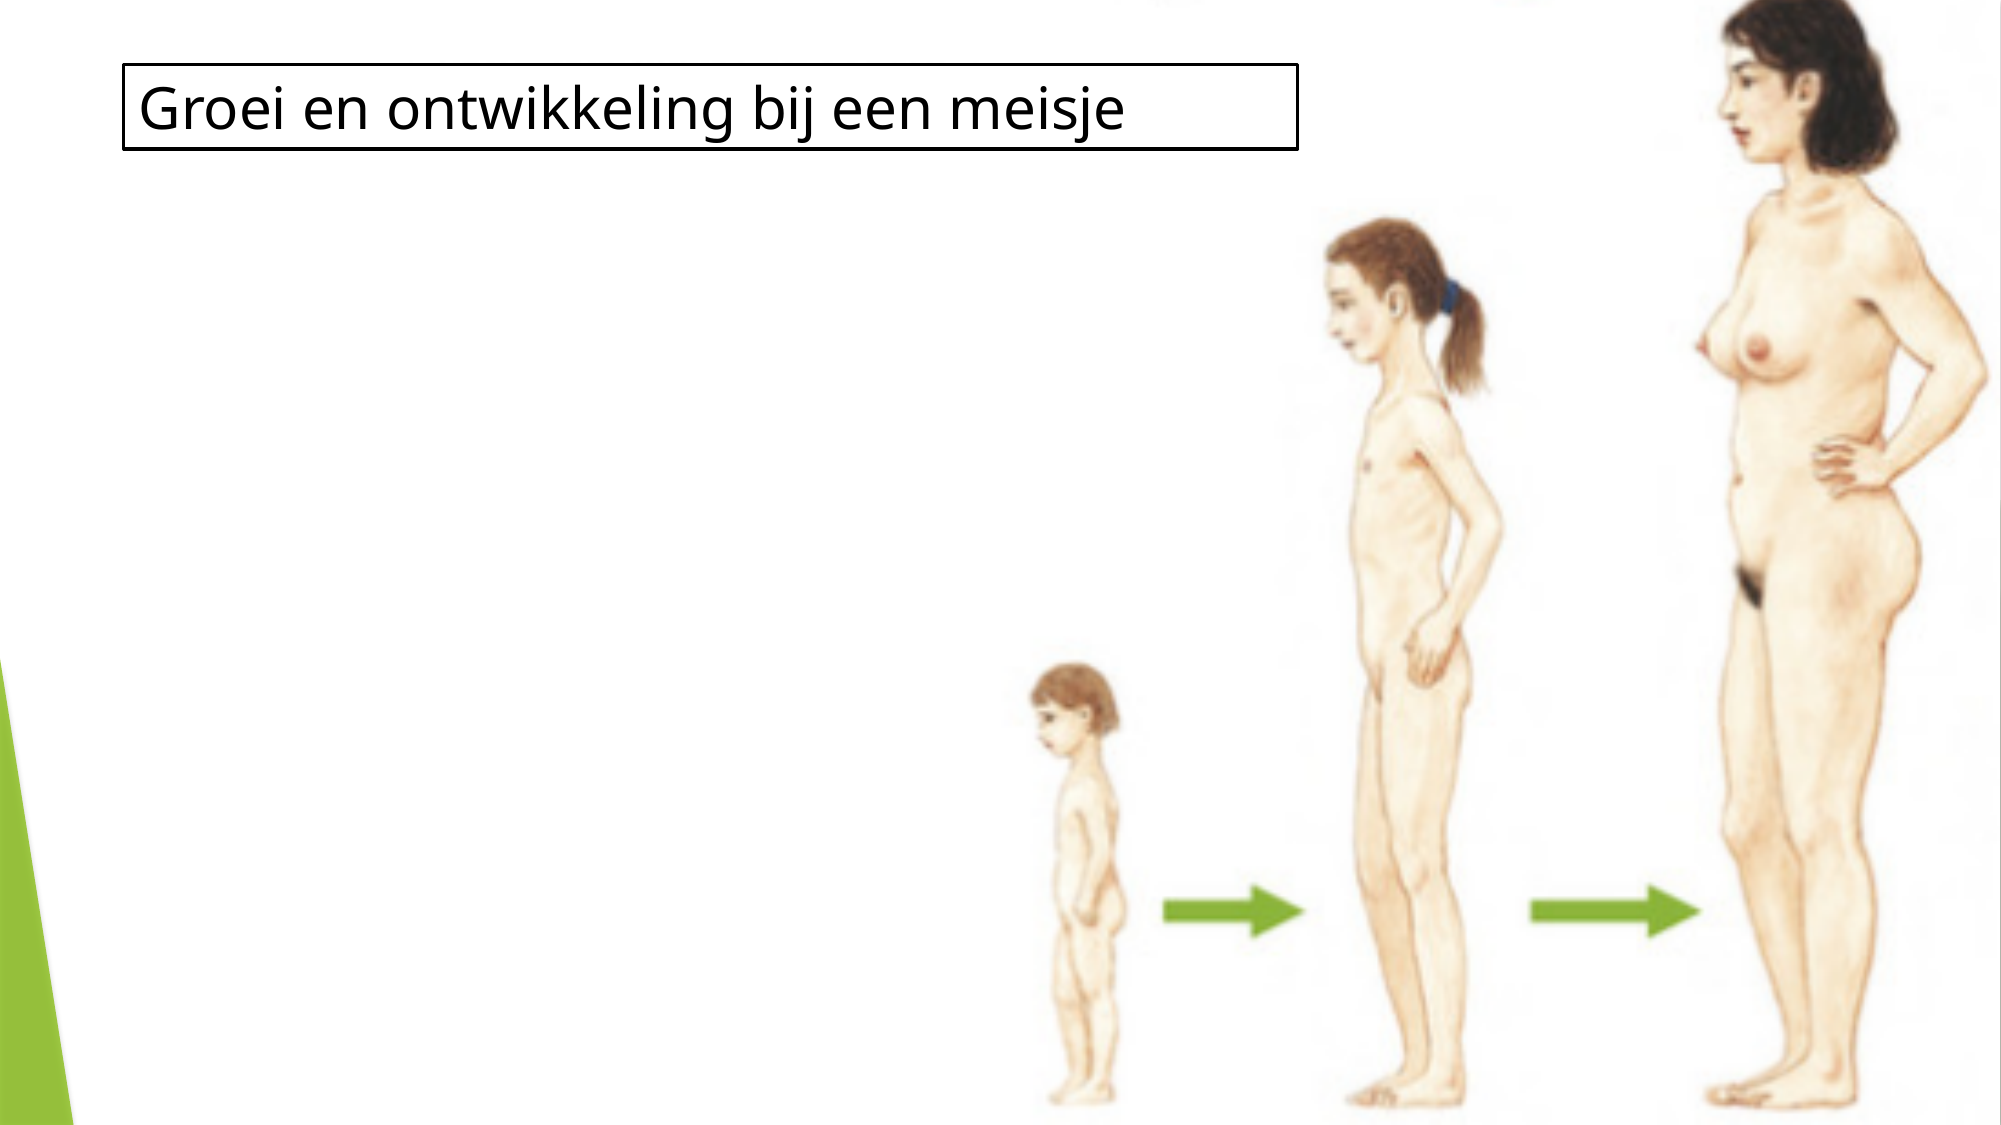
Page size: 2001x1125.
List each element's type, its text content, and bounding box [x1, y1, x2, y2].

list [409, 0, 2000, 1125]
text_box Groei en ontwikkeling bij een meisje [122, 63, 404, 151]
